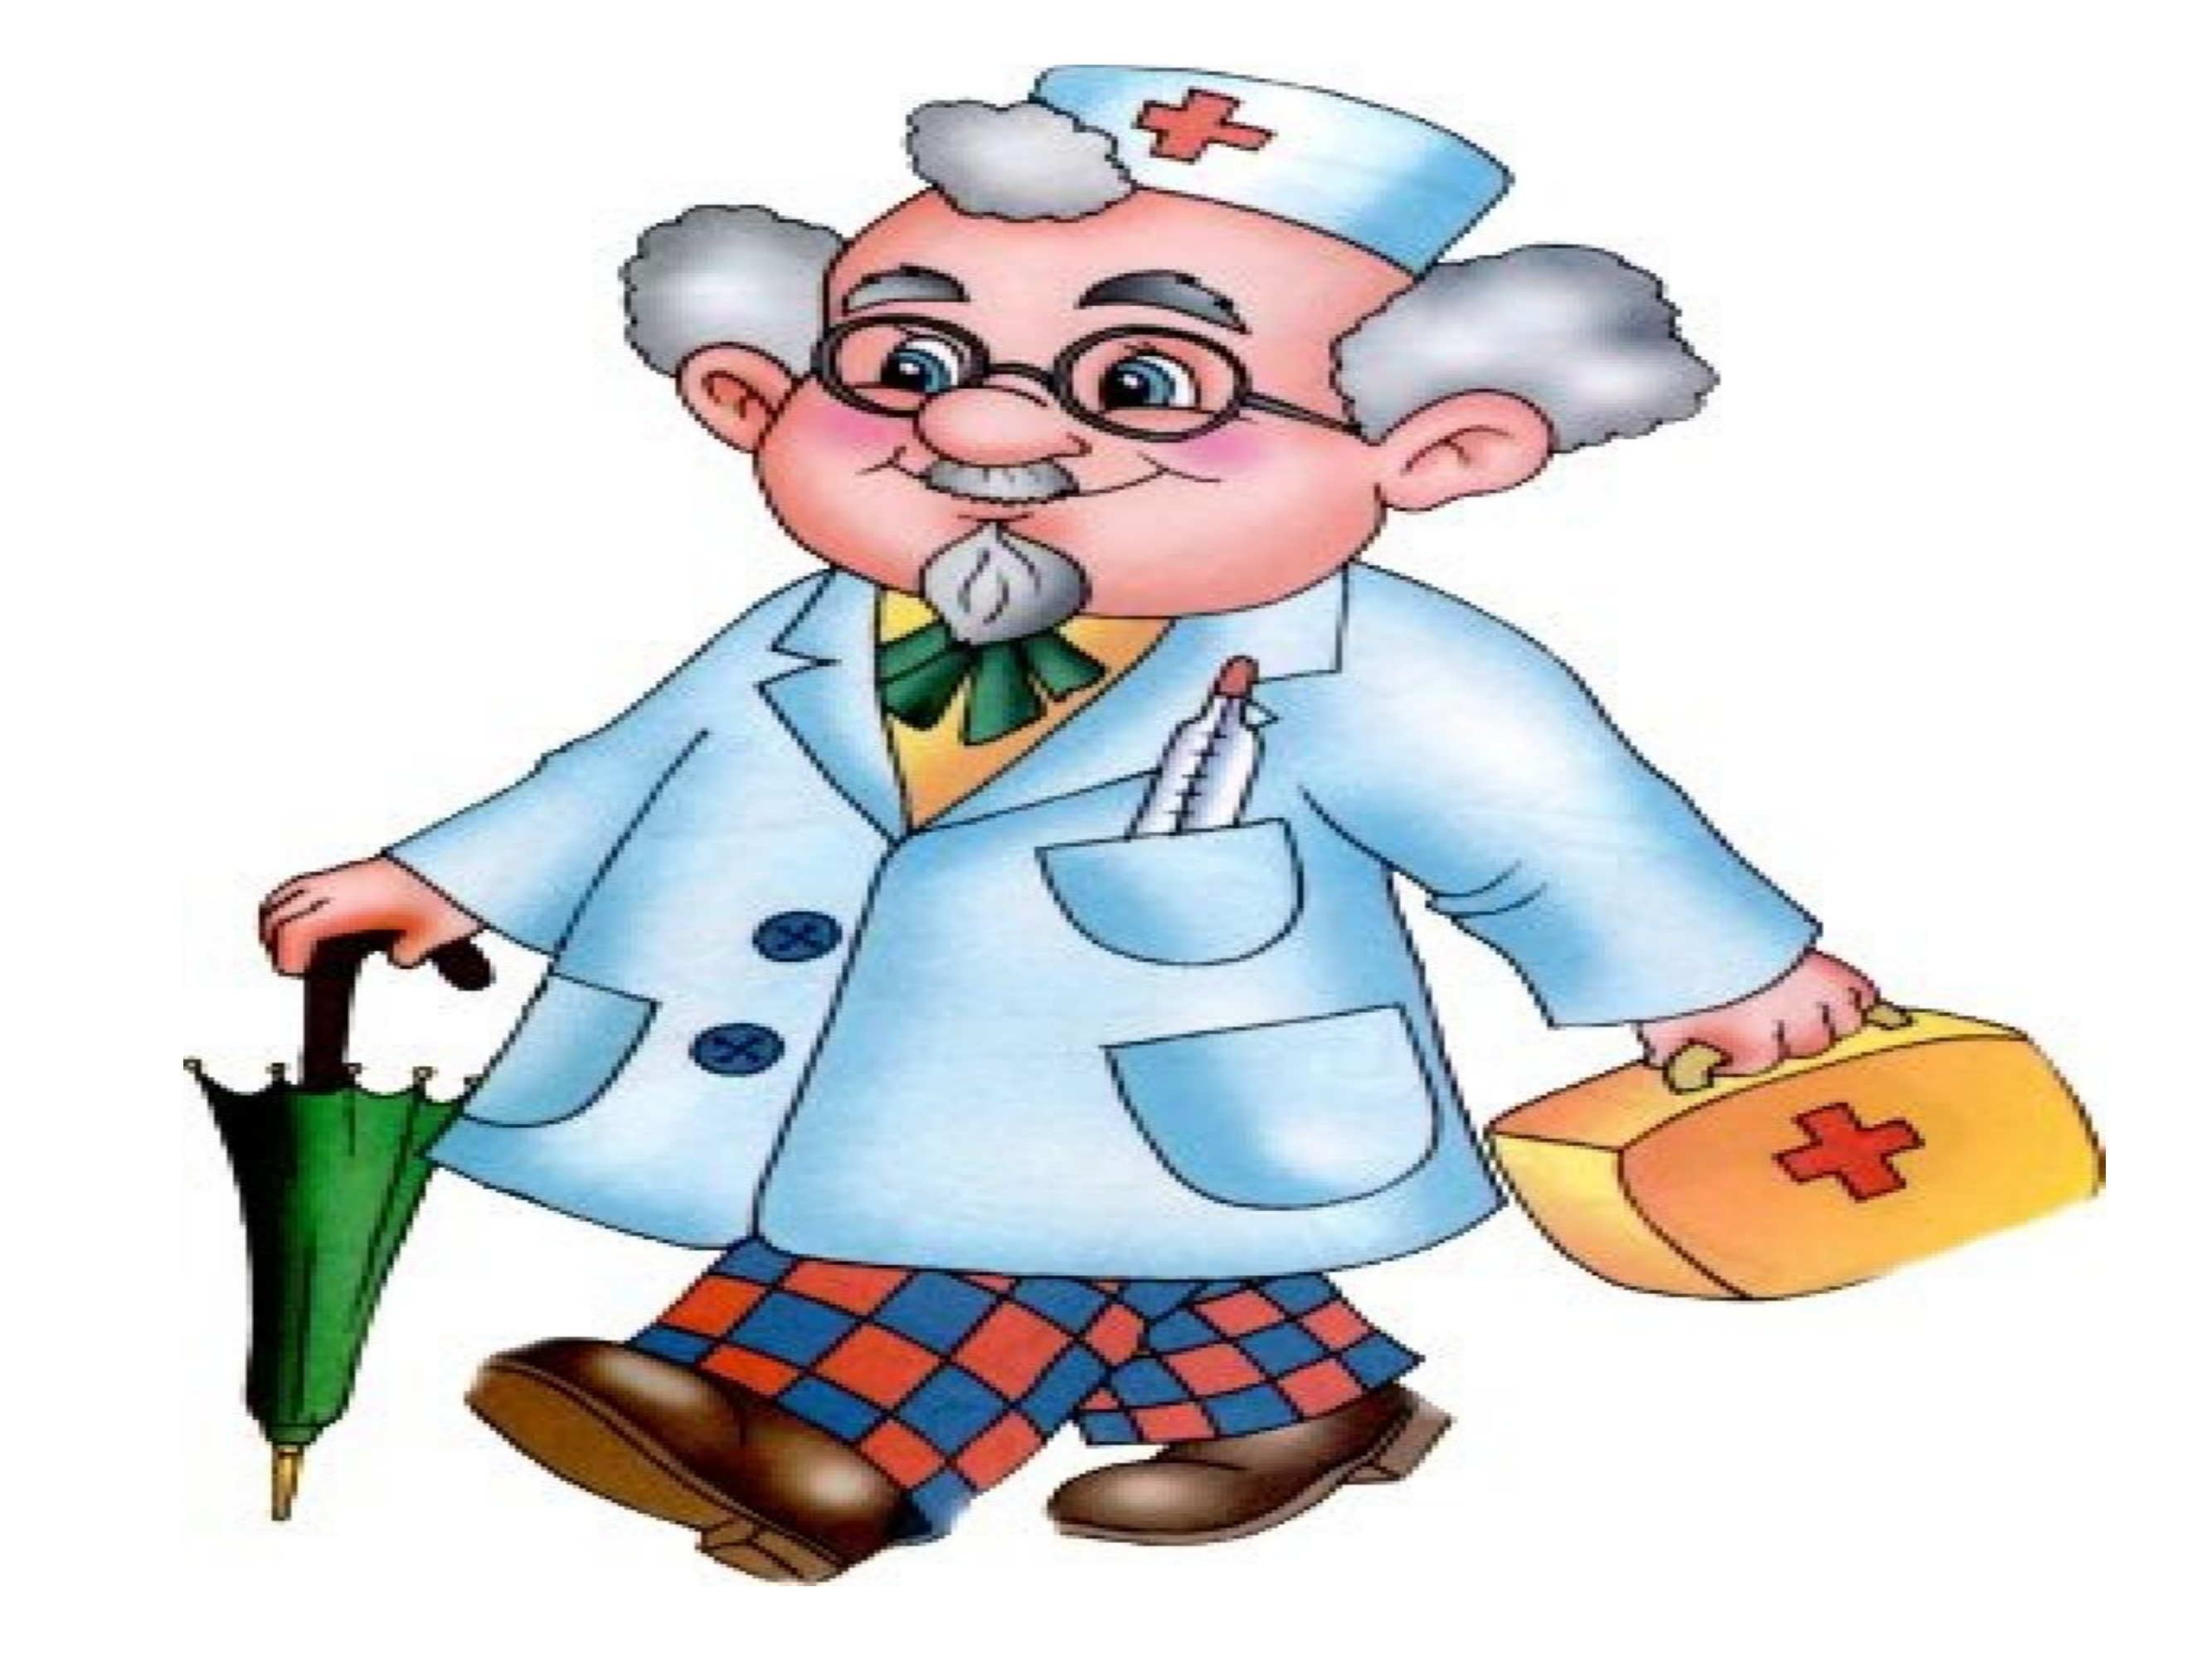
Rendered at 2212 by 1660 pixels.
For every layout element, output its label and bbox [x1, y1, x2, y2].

picture [183, 65, 2106, 1586]
